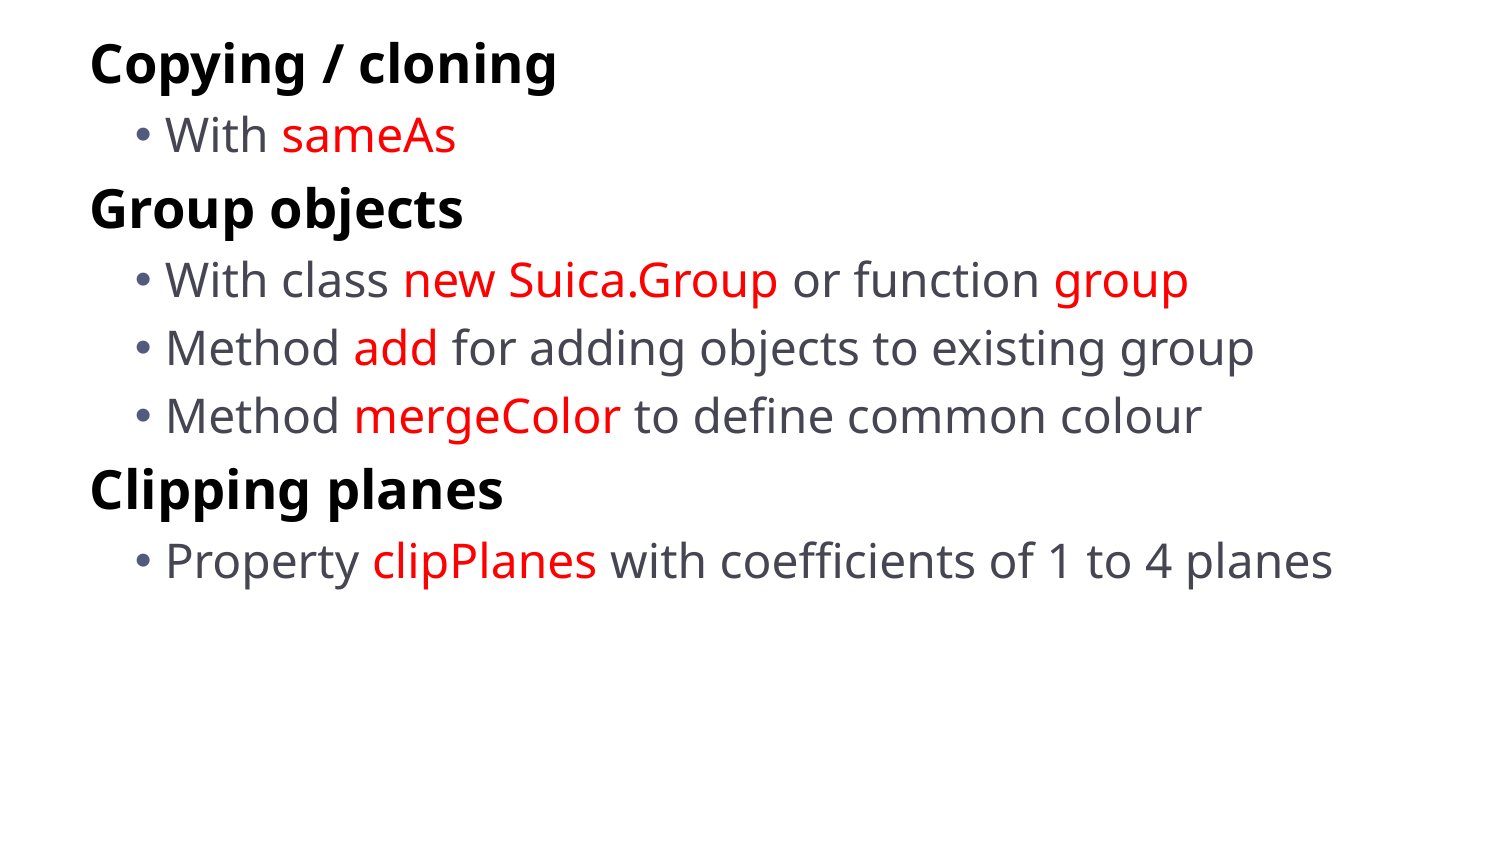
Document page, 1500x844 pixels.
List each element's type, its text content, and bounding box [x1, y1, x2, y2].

list Copying / cloning With sameAs Group objects With class new Suica.Group or function group Method add for adding objects to existing group Method mergeColor to define common colour Clipping planes Property clipPlanes with coefficients of 1 to 4 planes [75, 21, 1475, 835]
